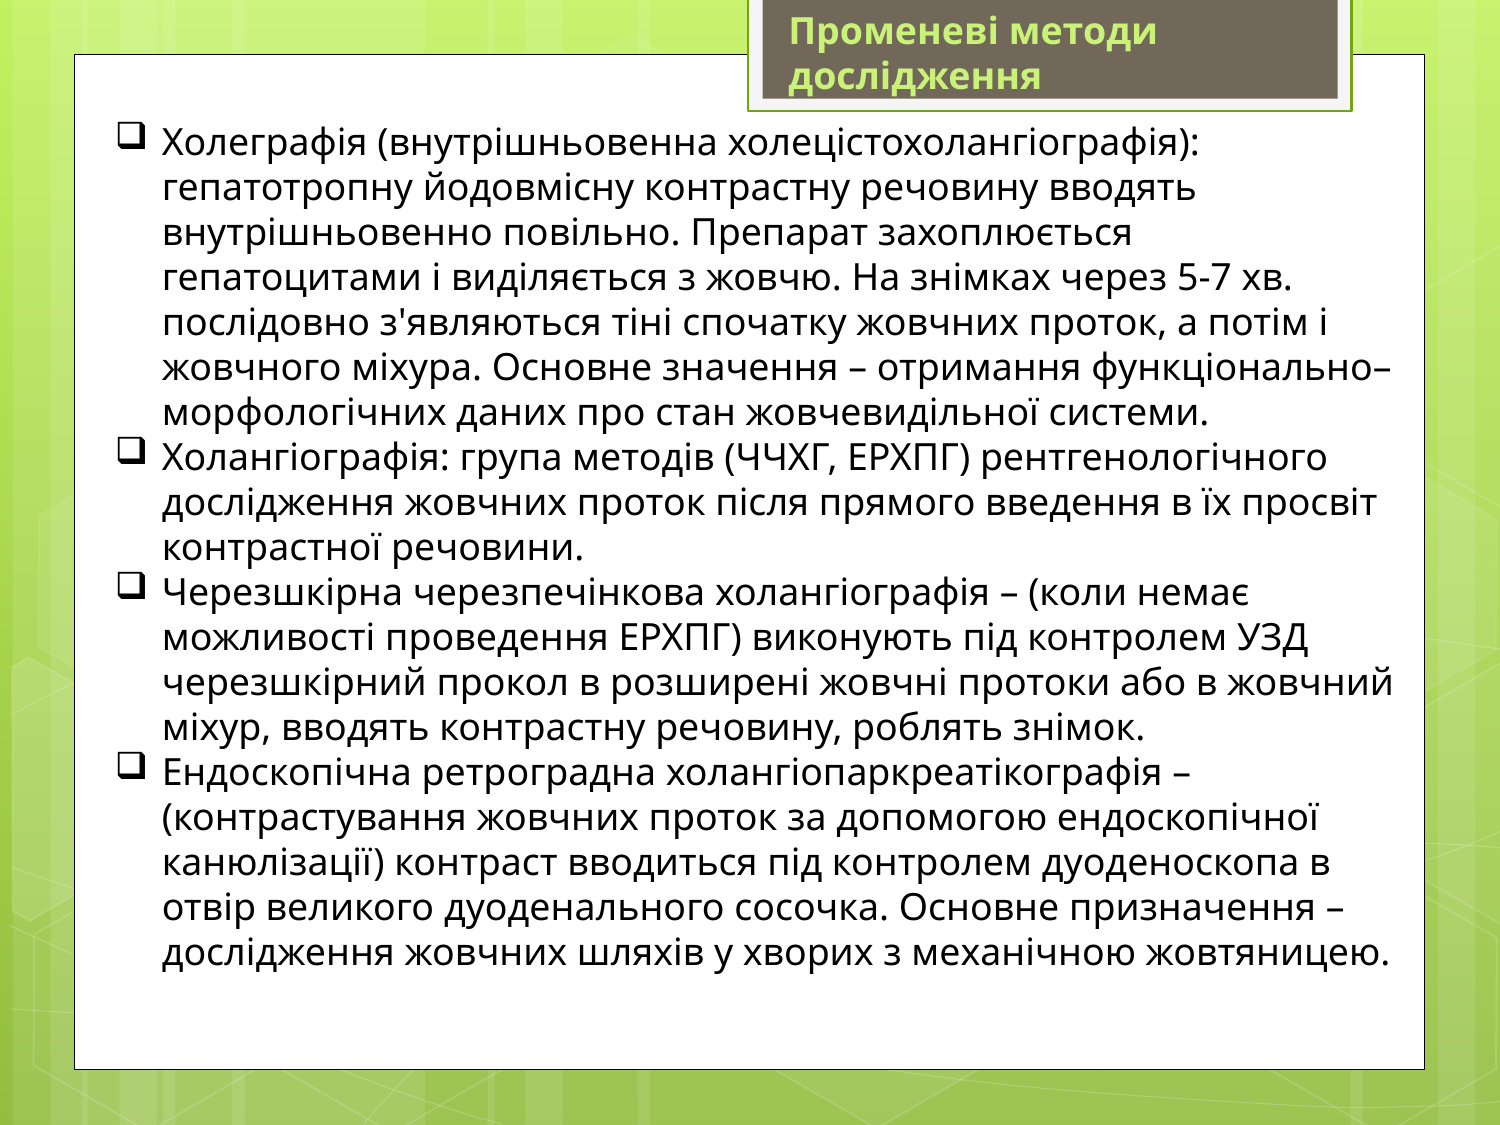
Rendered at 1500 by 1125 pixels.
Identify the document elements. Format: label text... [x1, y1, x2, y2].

text_box Холеграфія (внутрішньовенна холецістохолангіографія): гепатотропну йодовмісну контрастну речовину вводять внутрішньовенно повільно. Препарат захоплюється гепатоцитами і виділяється з жовчю. На знімках через 5-7 хв. послідовно з'являються тіні спочатку жовчних проток, а потім і жовчного міхура. Основне значення – отримання функціонально–морфологічних даних про стан жовчевидільної системи. Холангіографія: група методів (ЧЧХГ, ЕРХПГ) рентгенологічного дослідження жовчних проток після прямого введення в їх просвіт контрастної речовини. Черезшкірна черезпечінкова холангіографія – (коли немає можливості проведення ЕРХПГ) виконують під контролем УЗД черезшкірний прокол в розширені жовчні протоки або в жовчний міхур, вводять контрастну речовину, роблять знімок. Ендоскопічна ретроградна холангіопаркреатікографія – (контрастування жовчних проток за допомогою ендоскопічної канюлізації) контраст вводиться під контролем дуоденоскопа в отвір великого дуоденального сосочка. Основне призначення – дослідження жовчних шляхів у хворих з механічною жовтяницею. [100, 110, 1412, 981]
text_box Променеві методи дослідження [773, 0, 1217, 105]
